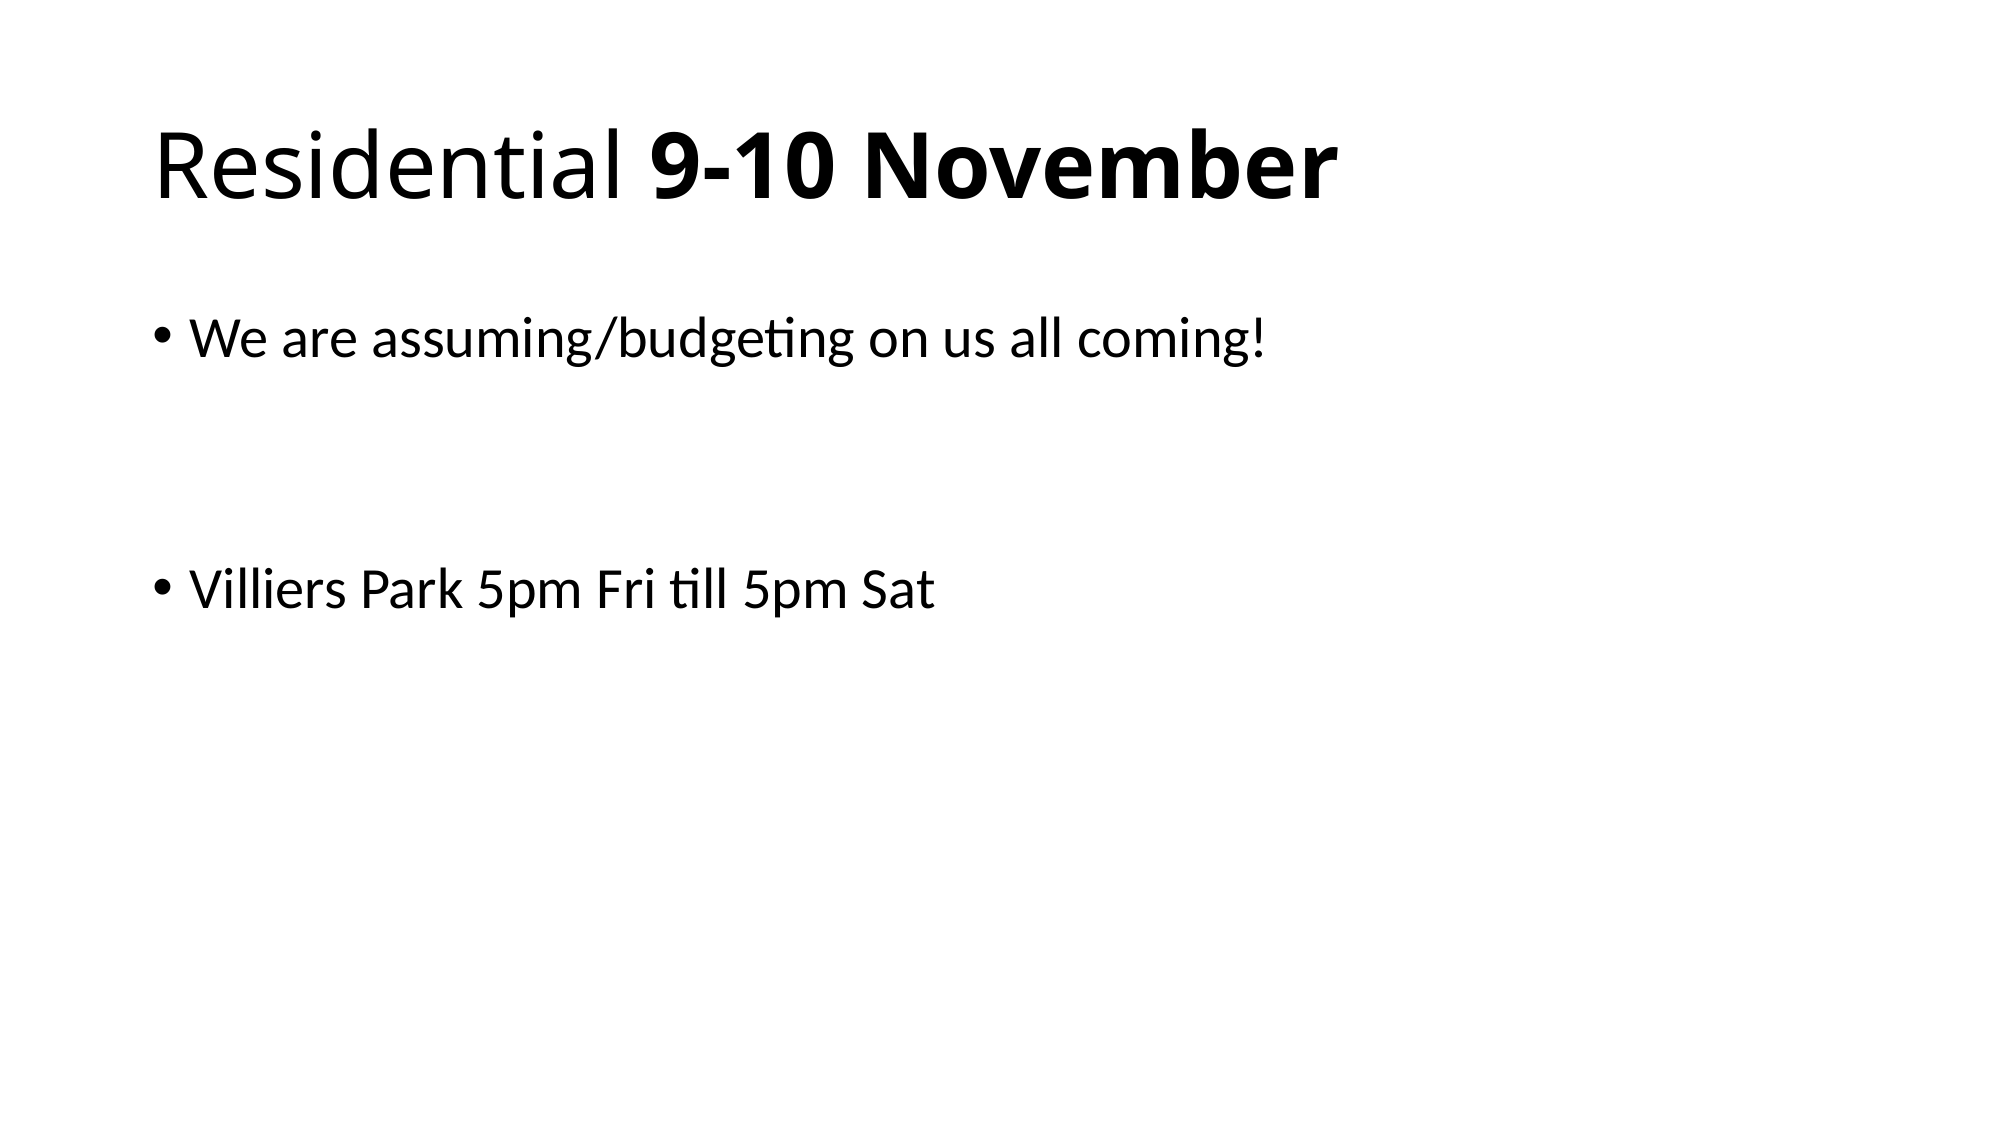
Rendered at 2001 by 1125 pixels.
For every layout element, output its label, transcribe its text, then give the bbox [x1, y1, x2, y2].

list We are assuming/budgeting on us all coming! Villiers Park 5pm Fri till 5pm Sat [137, 299, 1863, 1014]
title Residential 9-10 November [137, 59, 1863, 278]
